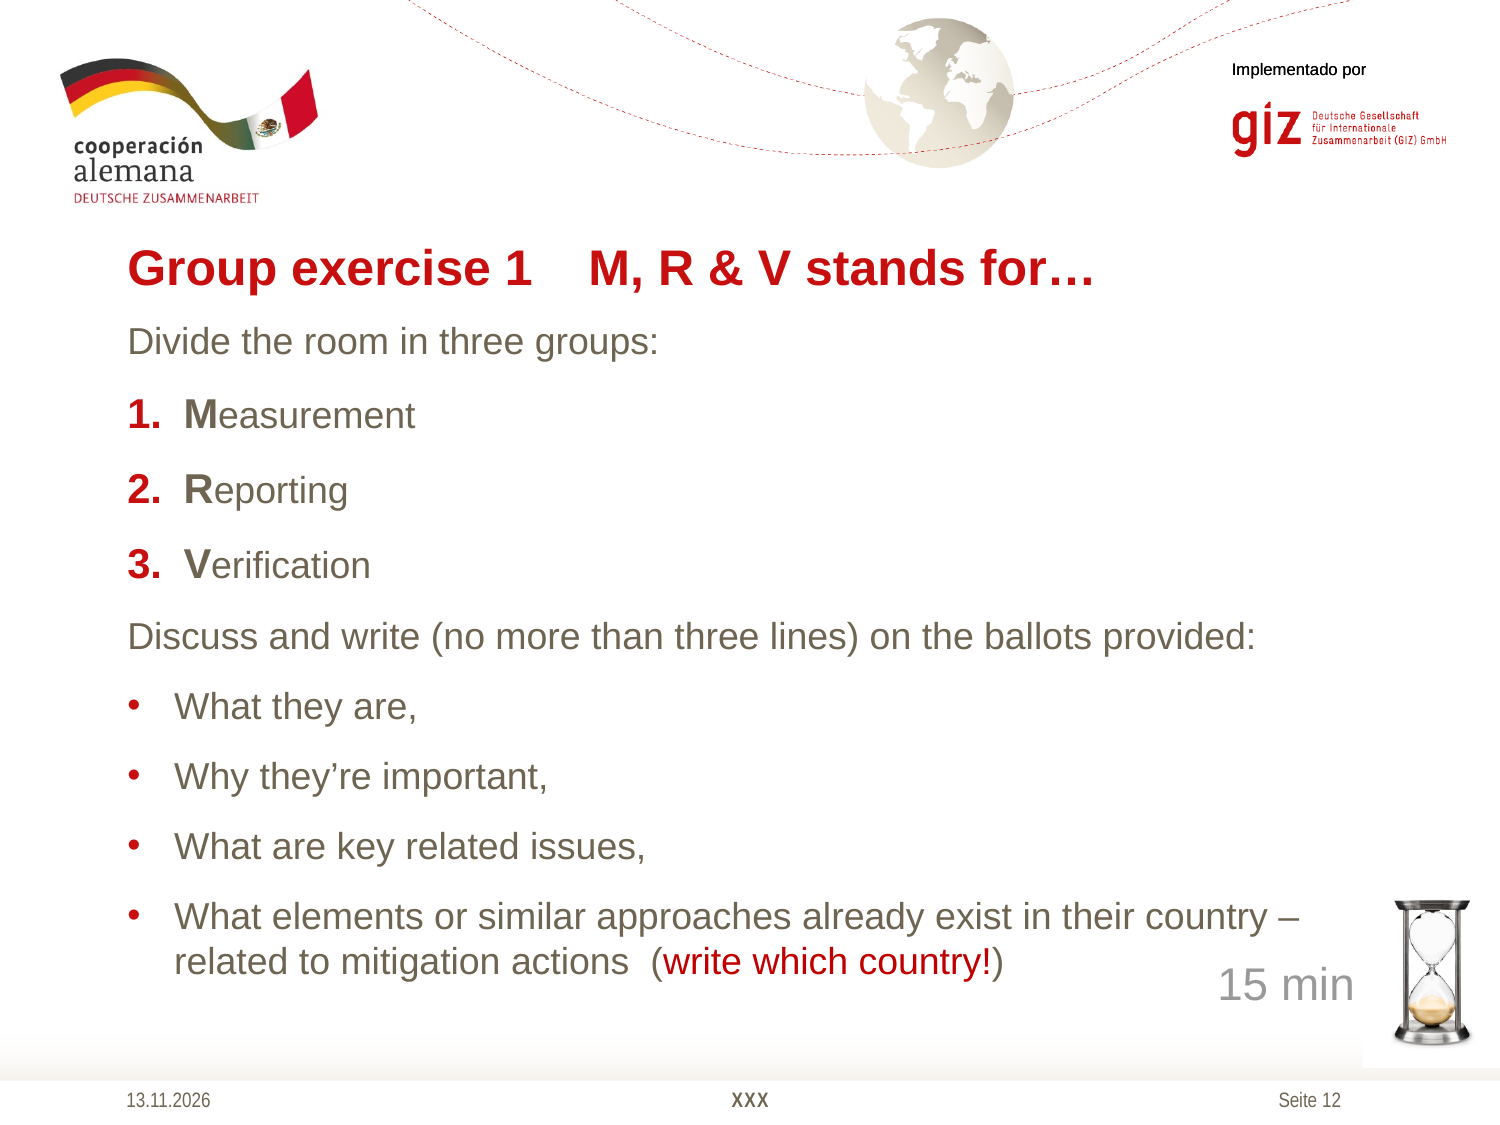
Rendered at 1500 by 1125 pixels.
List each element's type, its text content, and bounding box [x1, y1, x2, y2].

picture [0, 881, 1500, 1081]
text_box 15 min [1202, 947, 1358, 1018]
footer XXX [469, 1079, 1031, 1121]
list Divide the room in three groups: Measurement Reporting Verification Discuss and write (no more than three lines) on the ballots provided: What they are, Why they’re important, What are key related issues, What elements or similar approaches already exist in their country – related to mitigation actions (write which country!) [111, 330, 1389, 936]
picture [0, 0, 1500, 277]
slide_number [111, 1079, 325, 1121]
title Group exercise 1 M, R & V stands for… [111, 227, 1389, 330]
